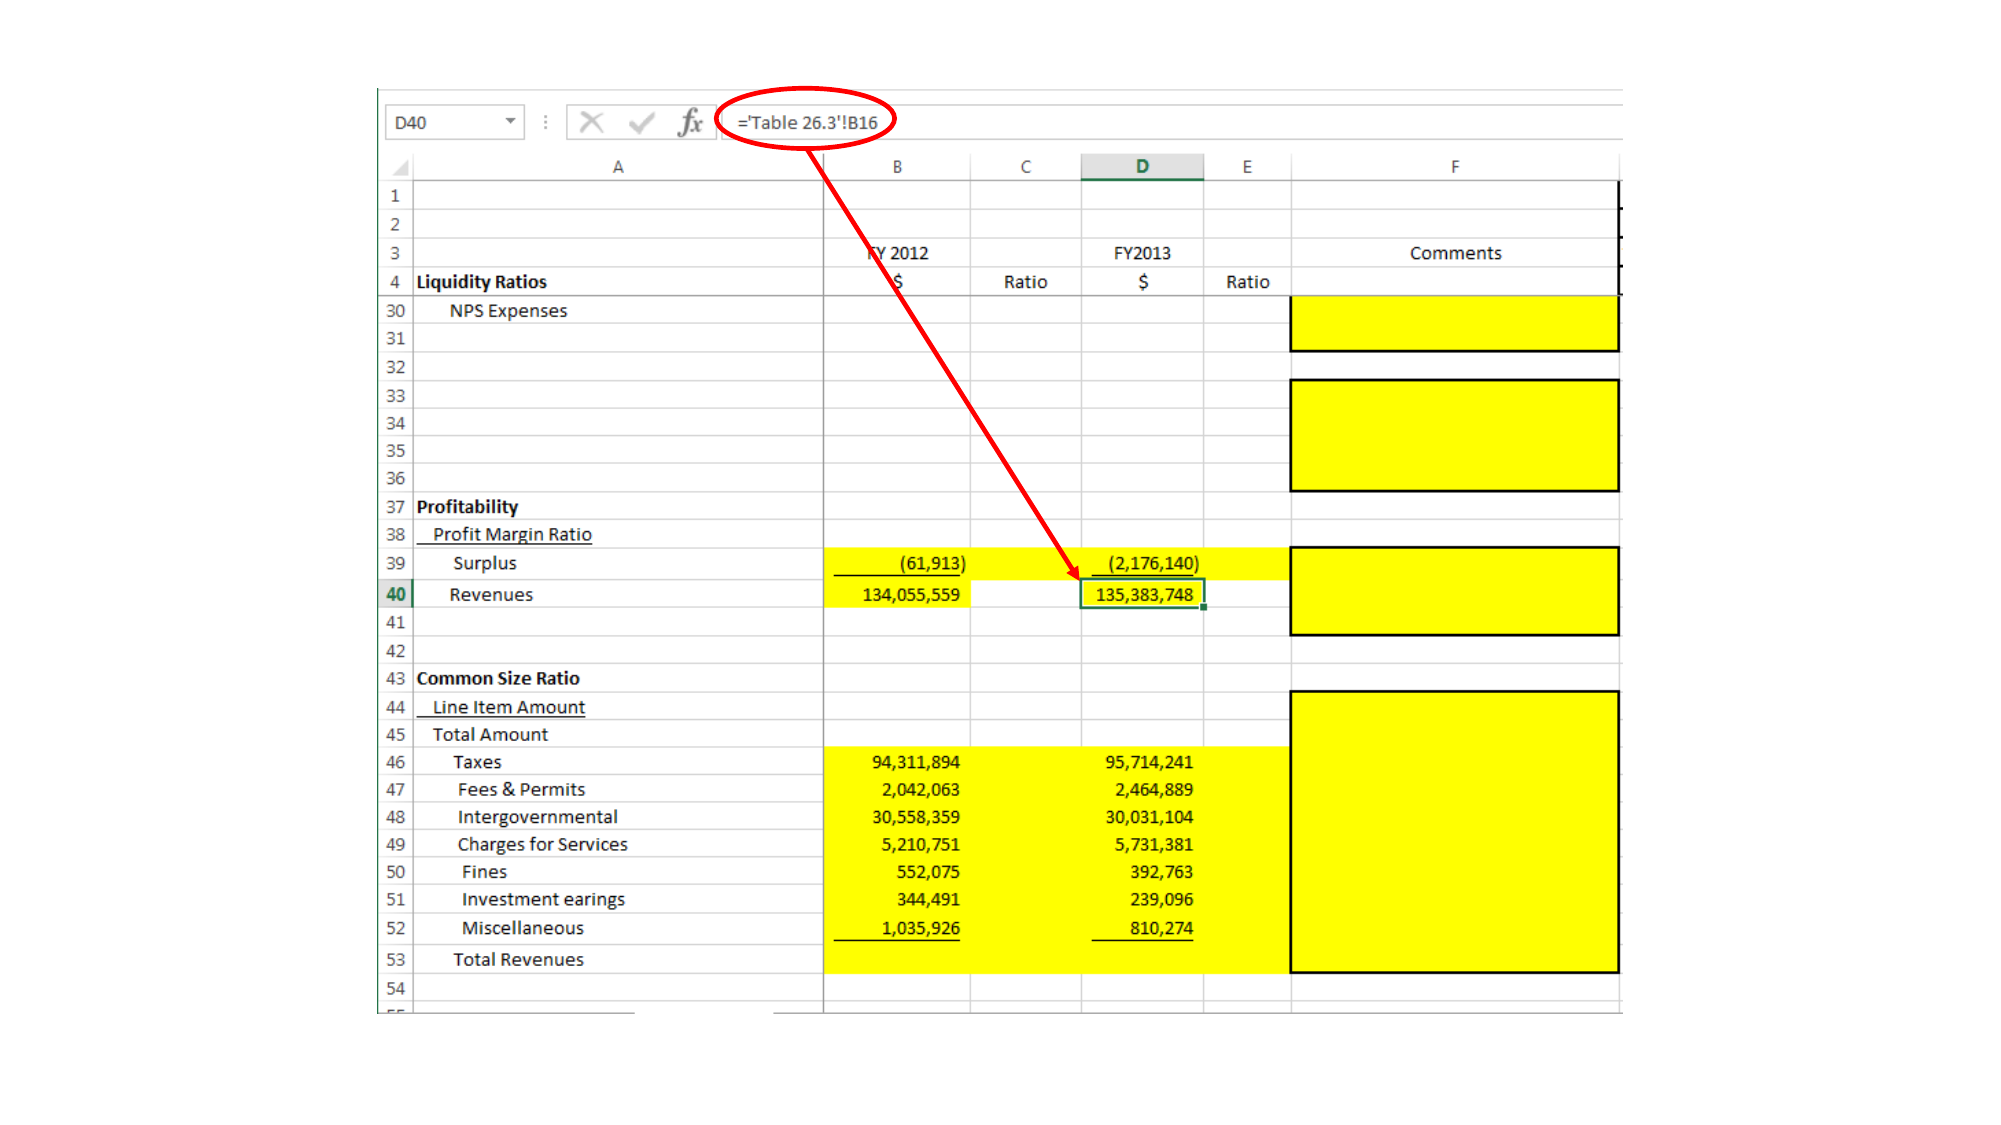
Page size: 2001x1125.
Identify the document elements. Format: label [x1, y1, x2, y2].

text_box [806, 148, 1080, 582]
list [377, 88, 1623, 1014]
